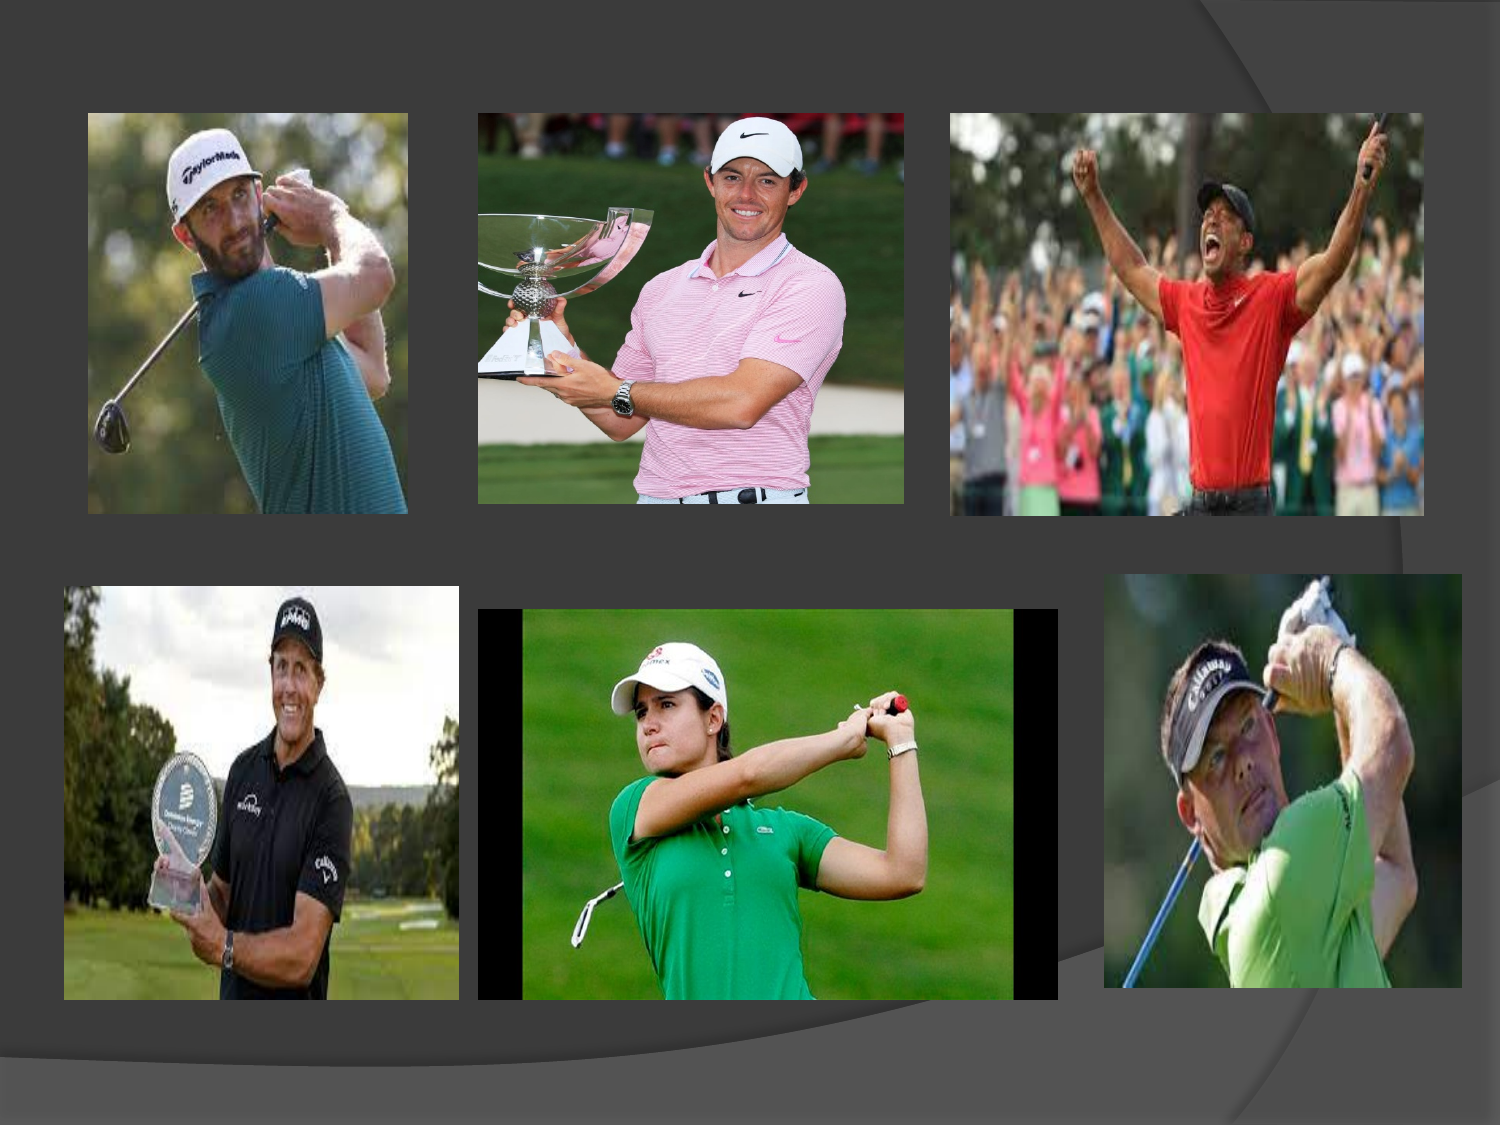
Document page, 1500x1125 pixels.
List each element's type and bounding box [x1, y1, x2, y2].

list [88, 113, 408, 514]
picture [478, 609, 1058, 1000]
picture [478, 113, 904, 504]
picture [950, 113, 1424, 516]
picture [1104, 574, 1462, 988]
picture [64, 585, 460, 1000]
